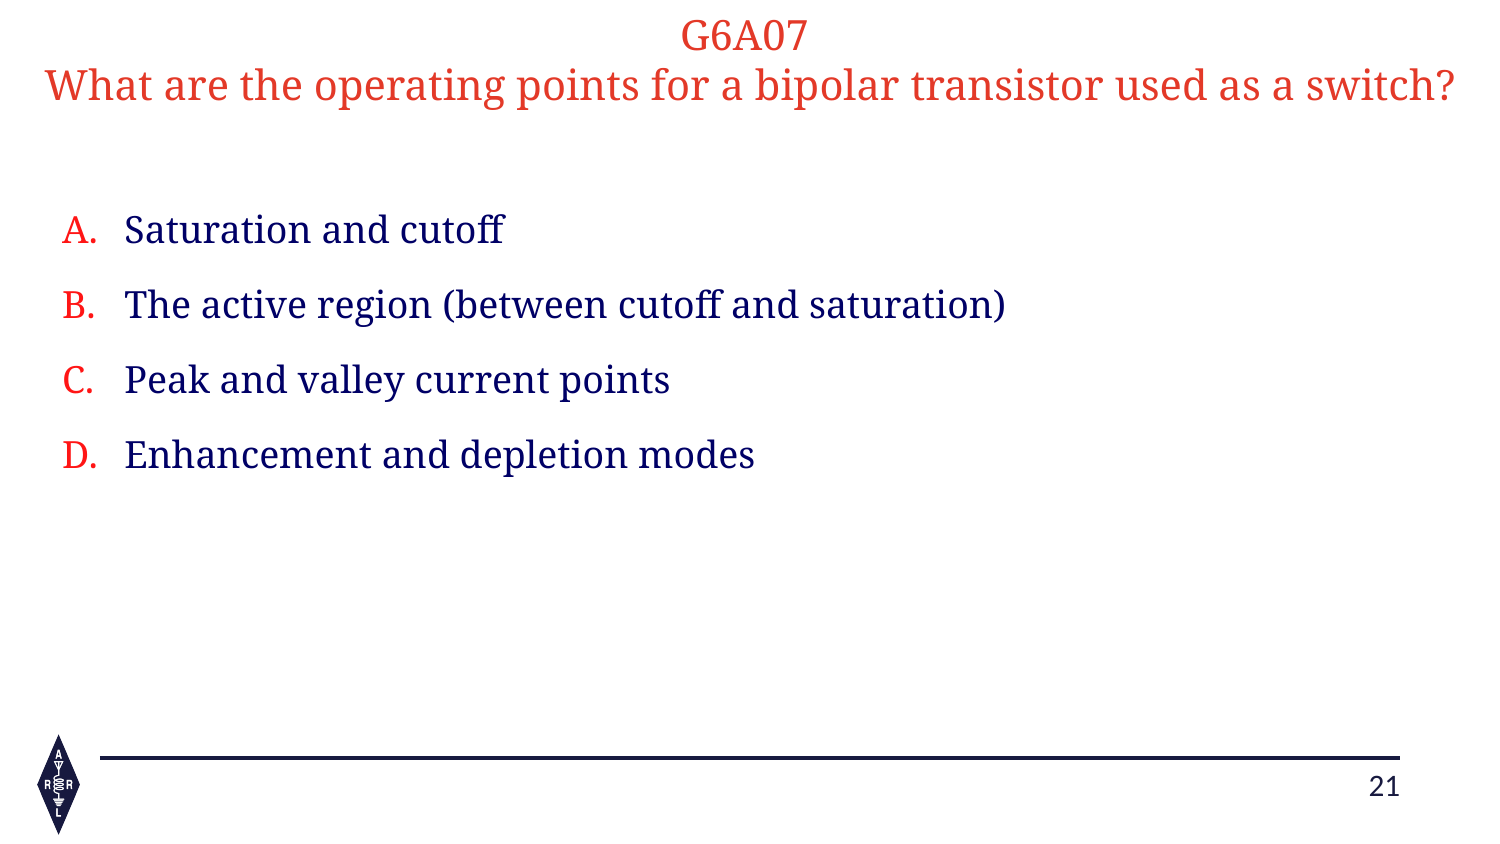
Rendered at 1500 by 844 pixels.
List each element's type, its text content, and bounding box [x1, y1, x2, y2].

picture [37, 734, 80, 835]
text_box Saturation and cutoff The active region (between cutoff and saturation) Peak and valley current points Enhancement and depletion modes [47, 175, 1459, 734]
text_box G6A07 What are the operating points for a bipolar transistor used as a switch? [0, 1, 1500, 163]
slide_number 21 [1302, 761, 1400, 807]
